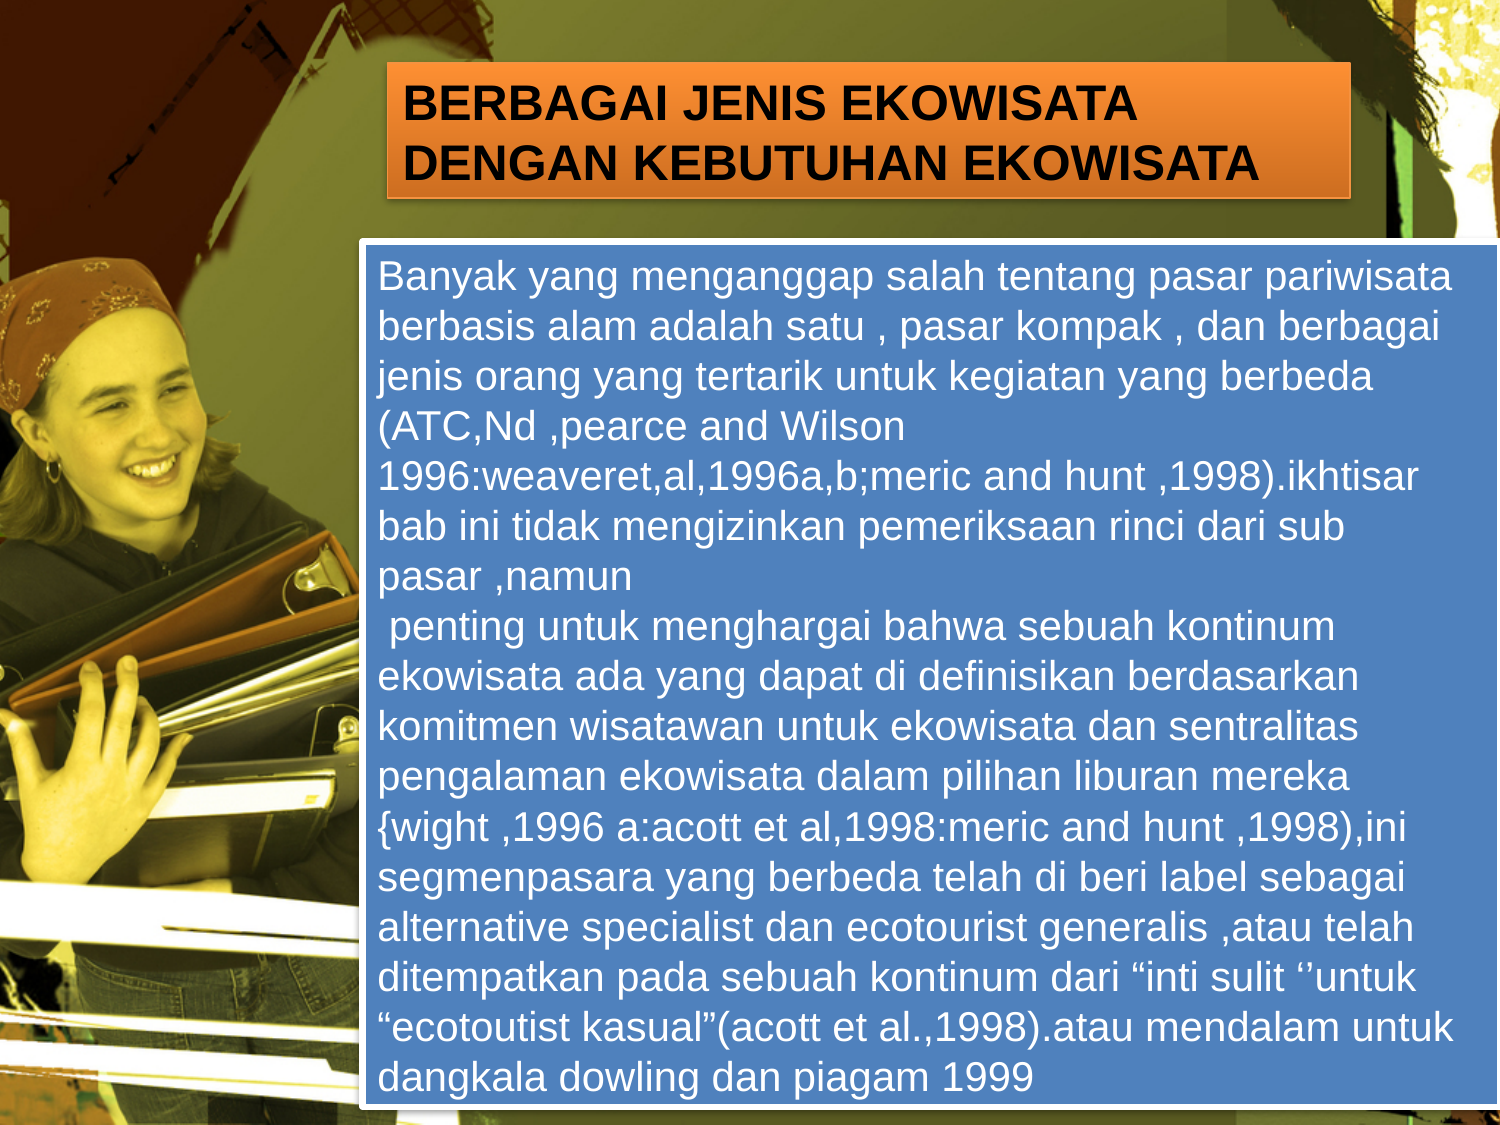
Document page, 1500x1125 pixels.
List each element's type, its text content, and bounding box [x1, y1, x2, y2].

text_box BERBAGAI JENIS EKOWISATA DENGAN KEBUTUHAN EKOWISATA [387, 62, 1351, 199]
picture [0, 0, 1500, 1125]
text_box Banyak yang menganggap salah tentang pasar pariwisata berbasis alam adalah satu , pasar kompak , dan berbagai jenis orang yang tertarik untuk kegiatan yang berbeda (ATC,Nd ,pearce and Wilson 1996:weaveret,al,1996a,b;meric and hunt ,1998).ikhtisar bab ini tidak mengizinkan pemeriksaan rinci dari sub pasar ,namun penting untuk menghargai bahwa sebuah kontinum ekowisata ada yang dapat di definisikan berdasarkan komitmen wisatawan untuk ekowisata dan sentralitas pengalaman ekowisata dalam pilihan liburan mereka {wight ,1996 a:acott et al,1998:meric and hunt ,1998),ini segmenpasara yang berbeda telah di beri label sebagai alternative specialist dan ecotourist generalis ,atau telah ditempatkan pada sebuah kontinum dari “inti sulit ‘’untuk “ecotoutist kasual”(acott et al.,1998).atau mendalam untuk dangkala dowling dan piagam 1999 [359, 238, 1500, 1110]
